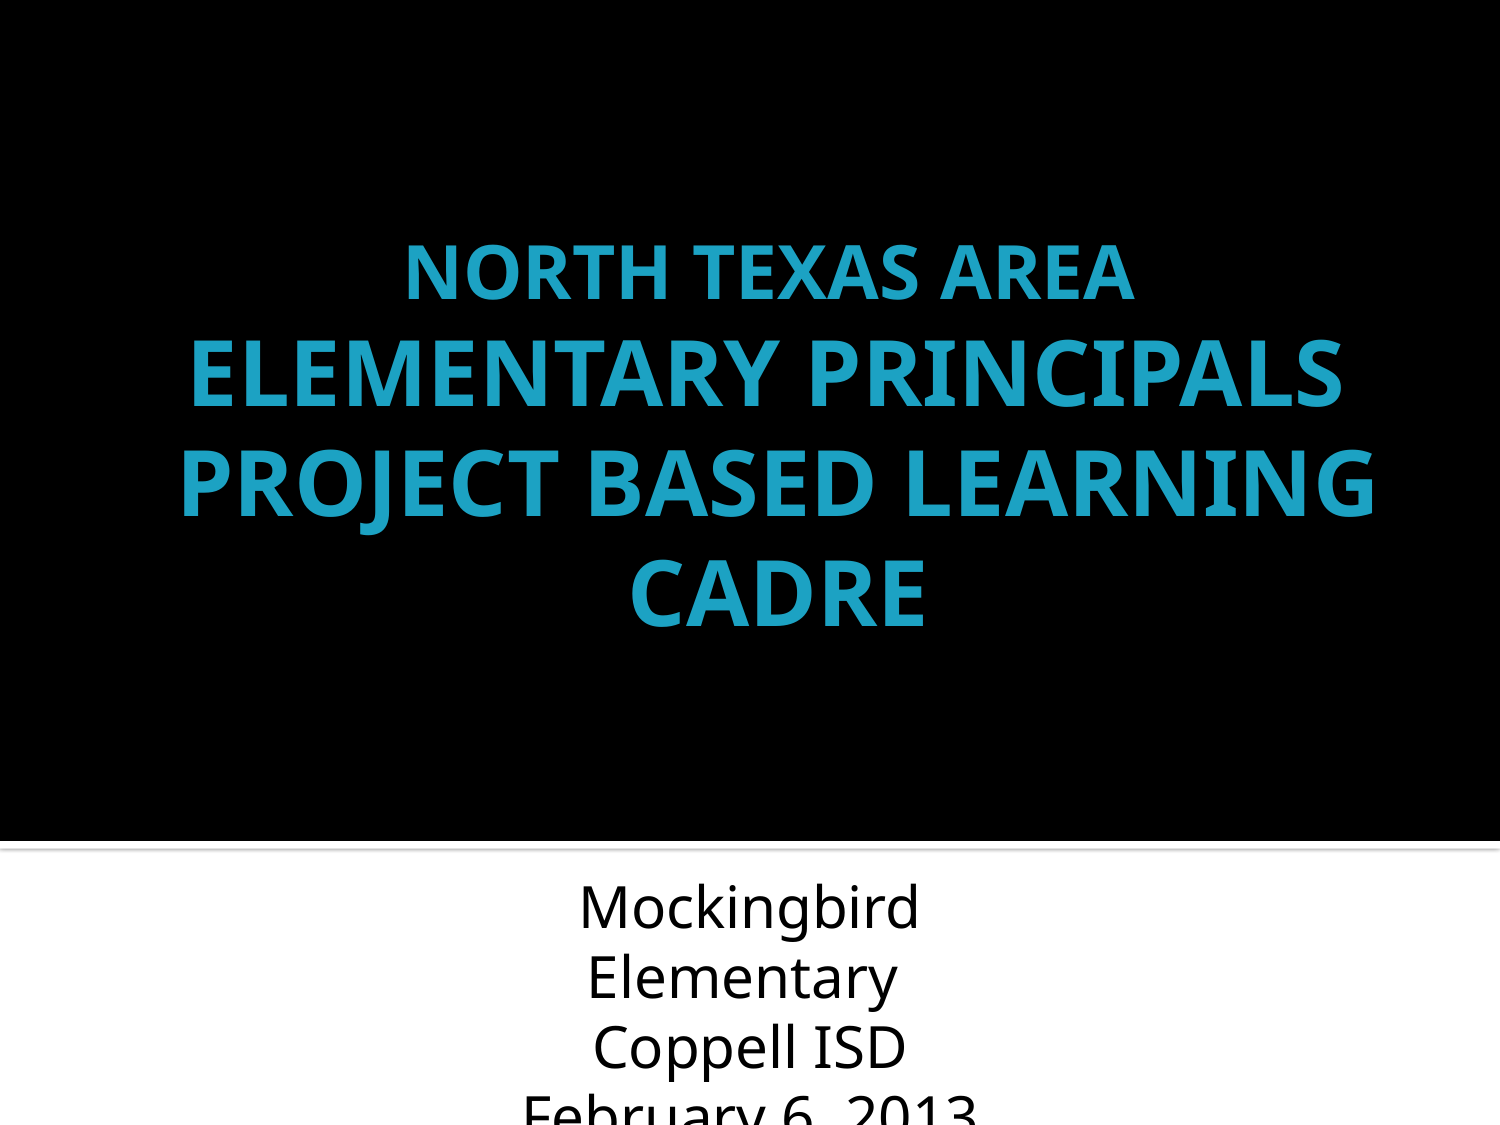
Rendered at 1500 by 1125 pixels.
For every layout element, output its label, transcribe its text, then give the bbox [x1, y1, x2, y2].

title NORTH TEXAS AREA ELEMENTARY PRINCIPALS PROJECT BASED LEARNING CADRE [112, 224, 1438, 813]
text_box Mockingbird Elementary Coppell ISD February 6, 2013 [437, 862, 1063, 1125]
